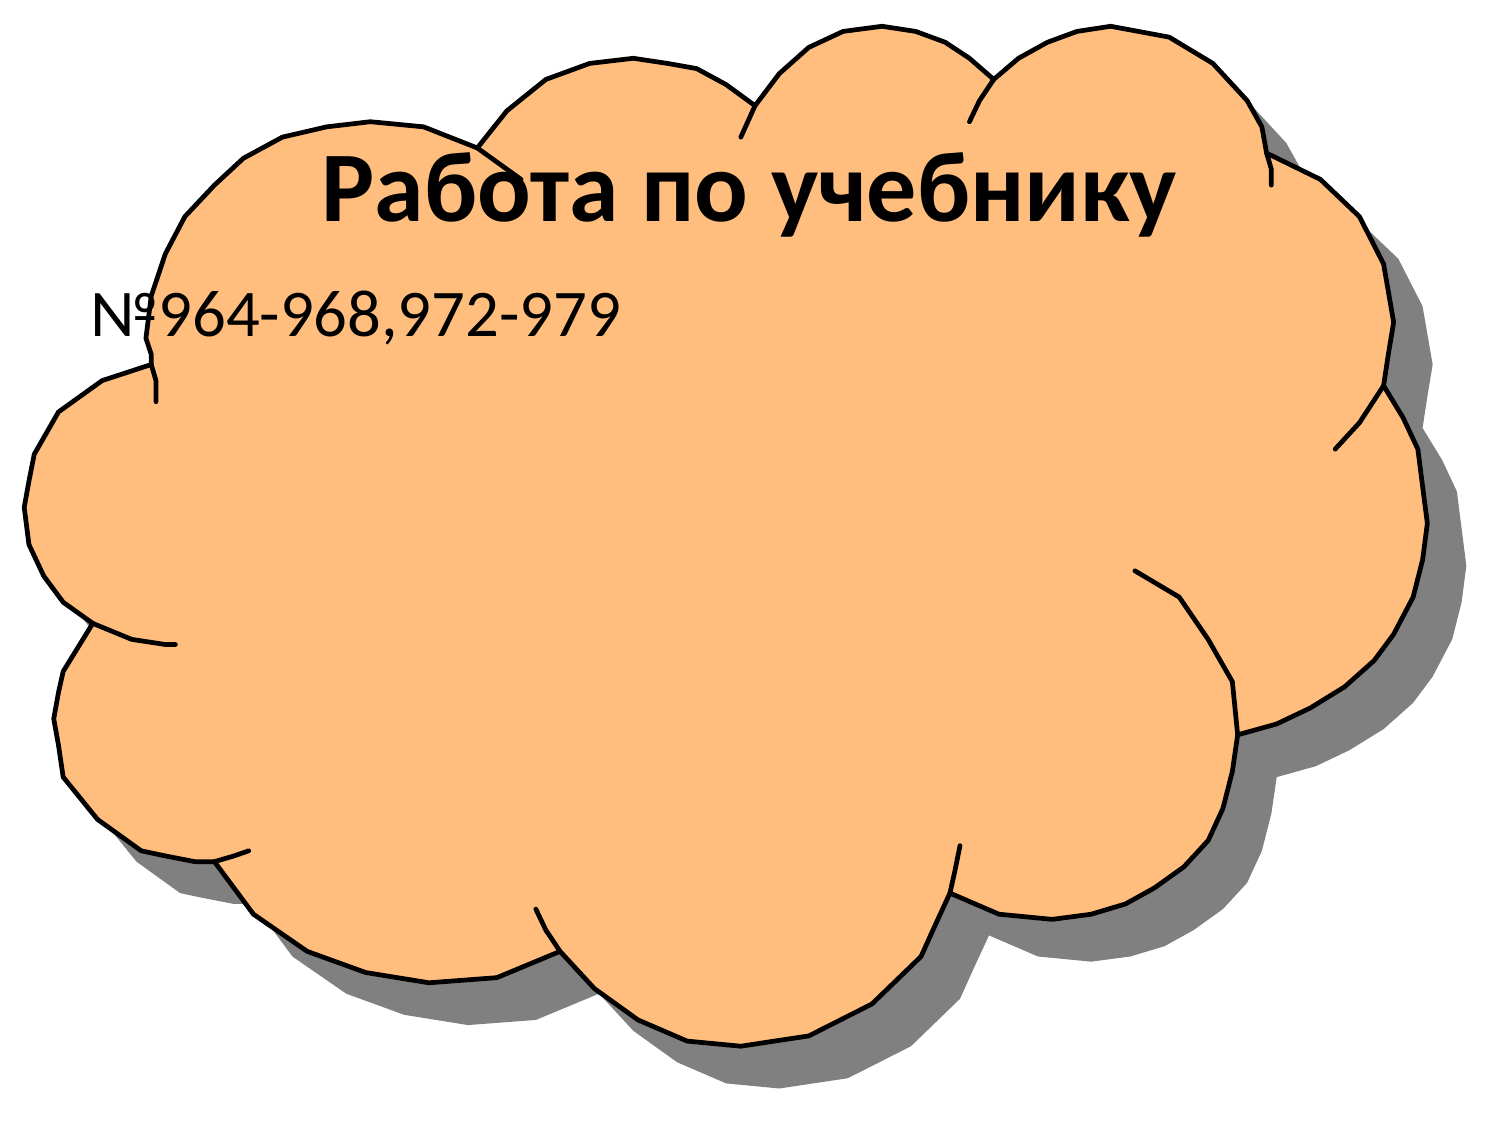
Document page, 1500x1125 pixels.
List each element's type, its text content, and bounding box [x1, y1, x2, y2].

list №964-968,972-979 [75, 262, 1425, 1005]
title Работа по учебнику [75, 93, 1425, 262]
